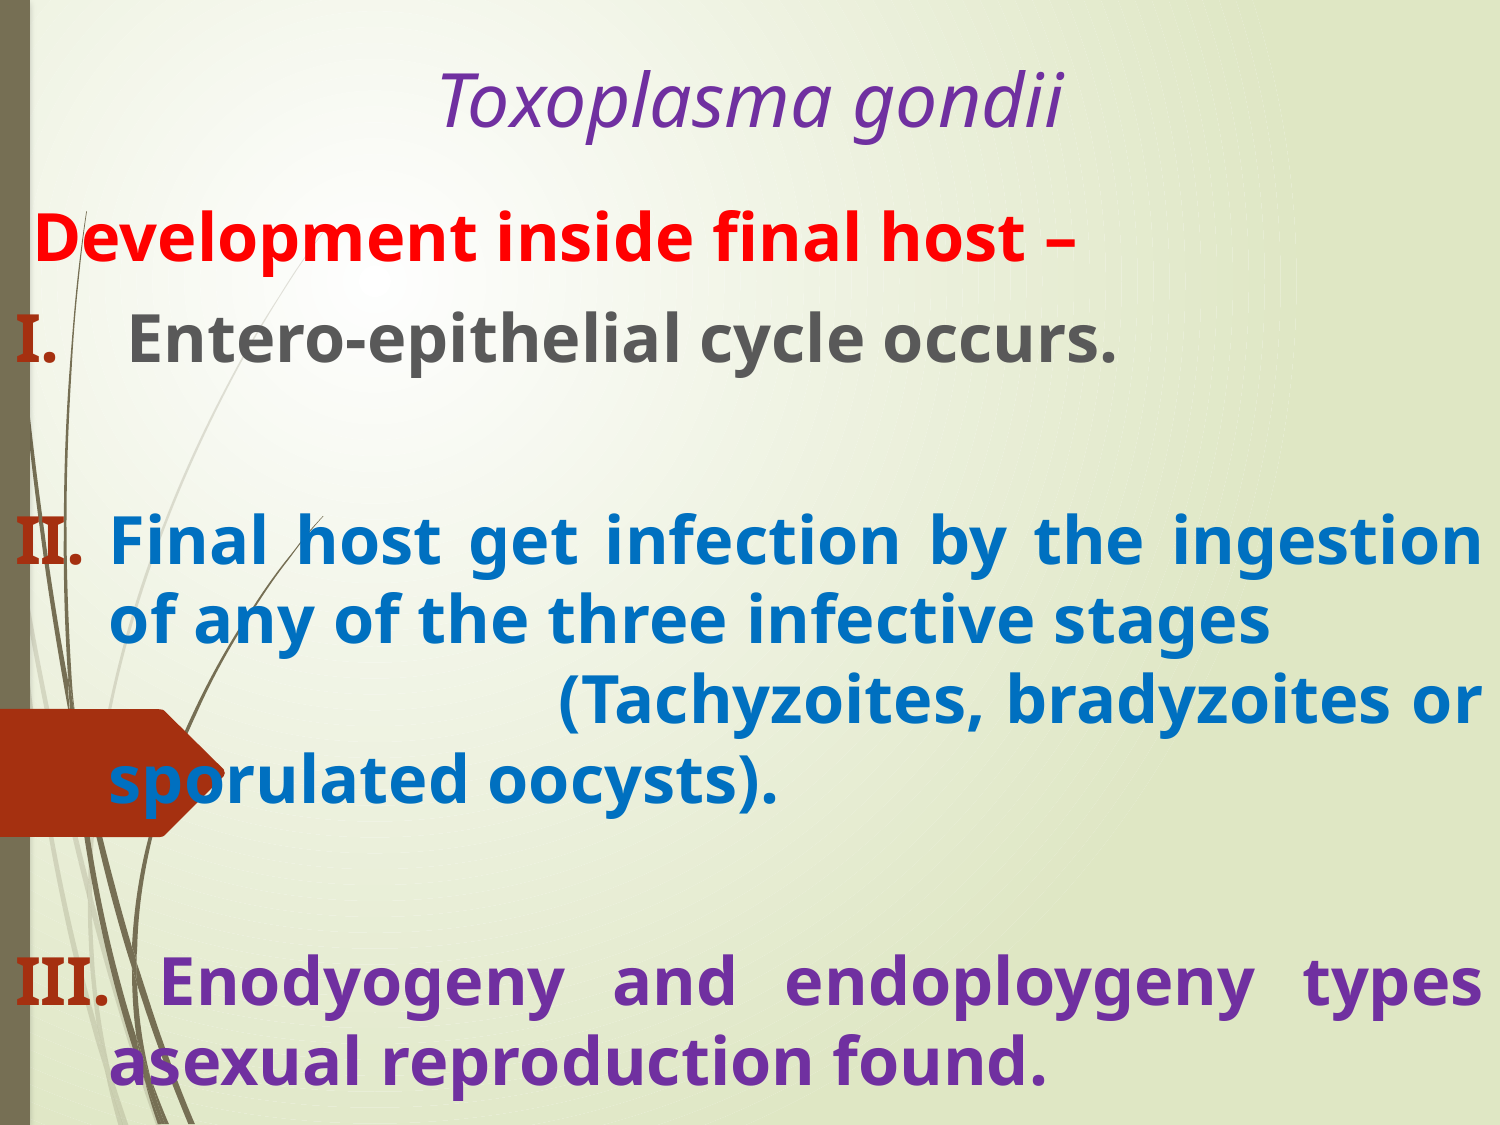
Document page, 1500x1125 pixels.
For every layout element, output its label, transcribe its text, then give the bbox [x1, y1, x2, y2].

title Toxoplasma gondii [0, 0, 1500, 150]
subtitle Development inside final host – Entero-epithelial cycle occurs. Final host get infection by the ingestion of any of the three infective stages (Tachyzoites, bradyzoites or sporulated oocysts). Enodyogeny and endoploygeny types asexual reproduction found. [0, 187, 1500, 1125]
